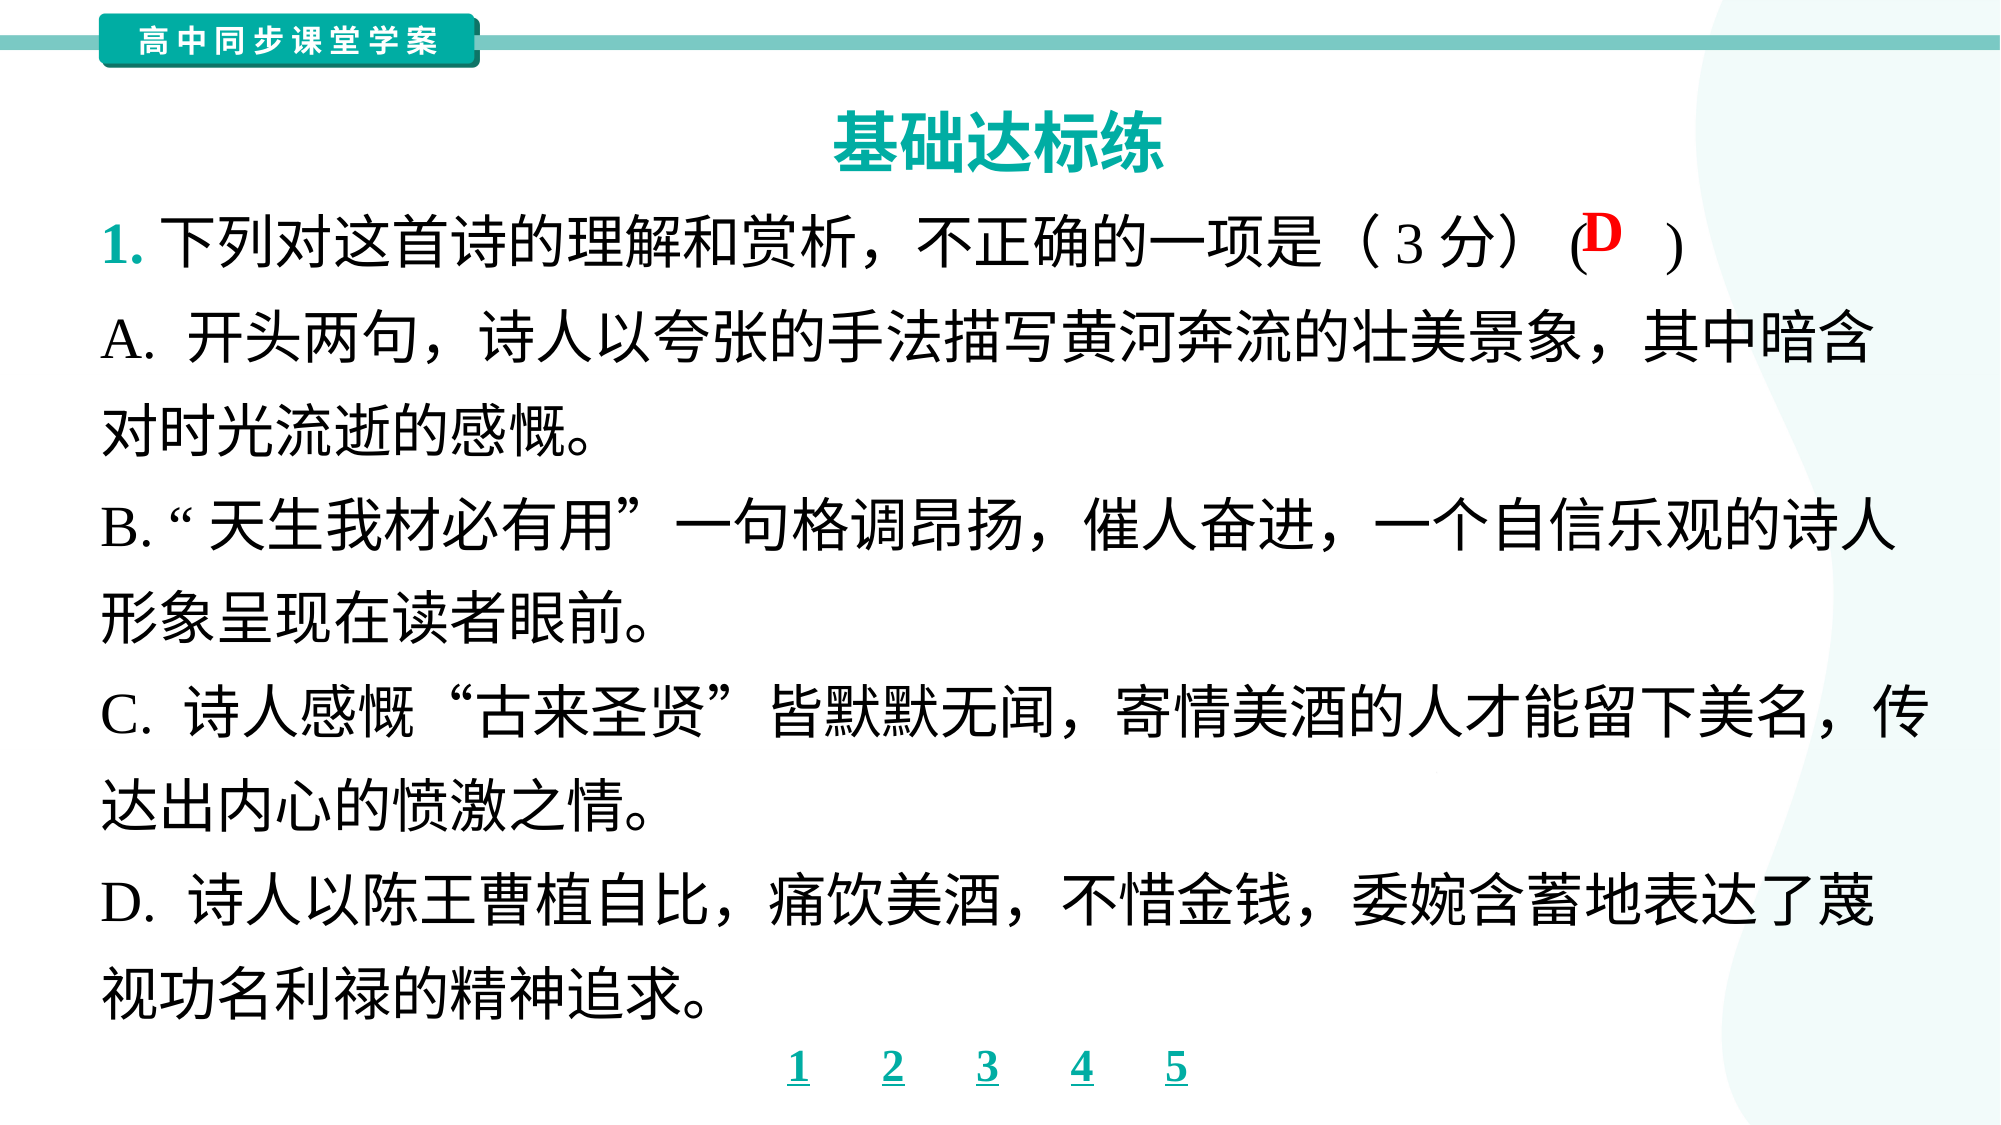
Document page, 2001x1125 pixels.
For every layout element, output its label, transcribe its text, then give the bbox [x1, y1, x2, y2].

picture [0, 0, 2000, 1125]
text_box A. 开头两句，诗人以夸张的手法描写黄河奔流的壮美景象，其中暗含 对时光流逝的感慨。 B. “天生我材必有用”一句格调昂扬，催人奋进，一个自信乐观的诗人 形象呈现在读者眼前。 C. 诗人感慨“古来圣贤”皆默默无闻，寄情美酒的人才能留下美名，传 达出内心的愤激之情。 D. 诗人以陈王曹植自比，痛饮美酒，不惜金钱，委婉含蓄地表达了蔑 视功名利禄的精神追求。 [100, 276, 1899, 1027]
text_box 基础达标练 [100, 76, 1899, 182]
text_box D [1560, 173, 1646, 264]
text_box 1.下列对这首诗的理解和赏析，不正确的一项是（3分）( ) [100, 183, 1899, 275]
